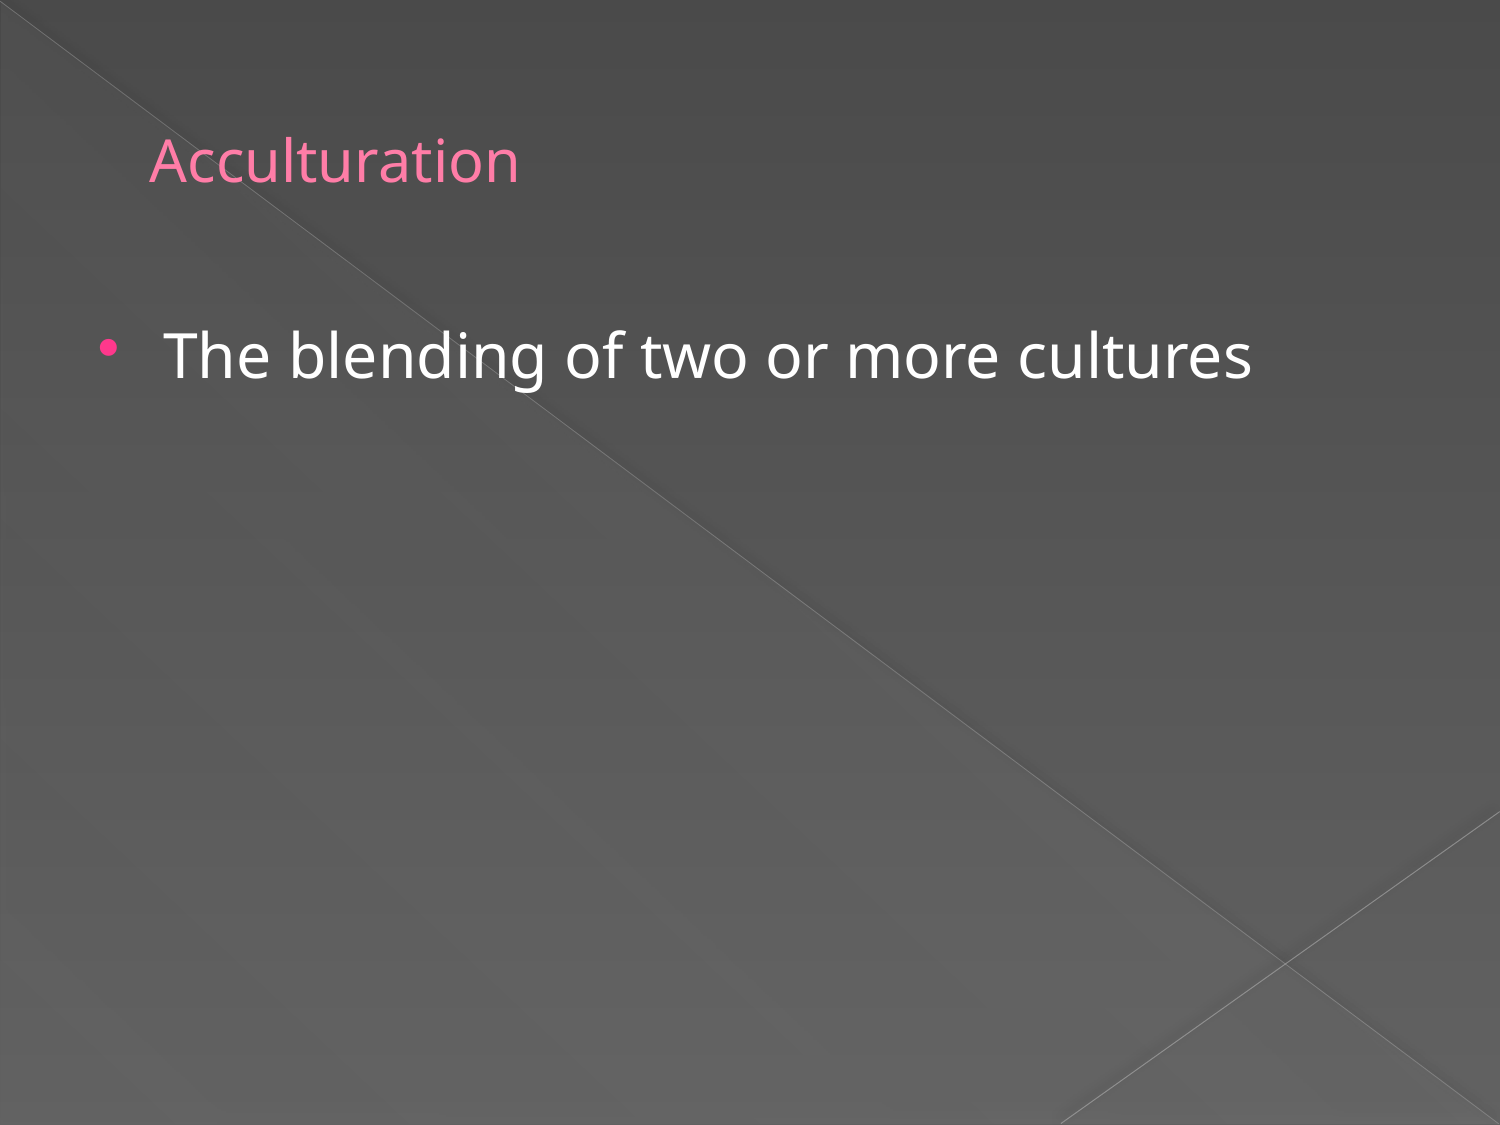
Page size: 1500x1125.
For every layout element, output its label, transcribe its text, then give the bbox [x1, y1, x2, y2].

list The blending of two or more cultures [75, 308, 1425, 1059]
title Acculturation [75, 43, 1425, 274]
